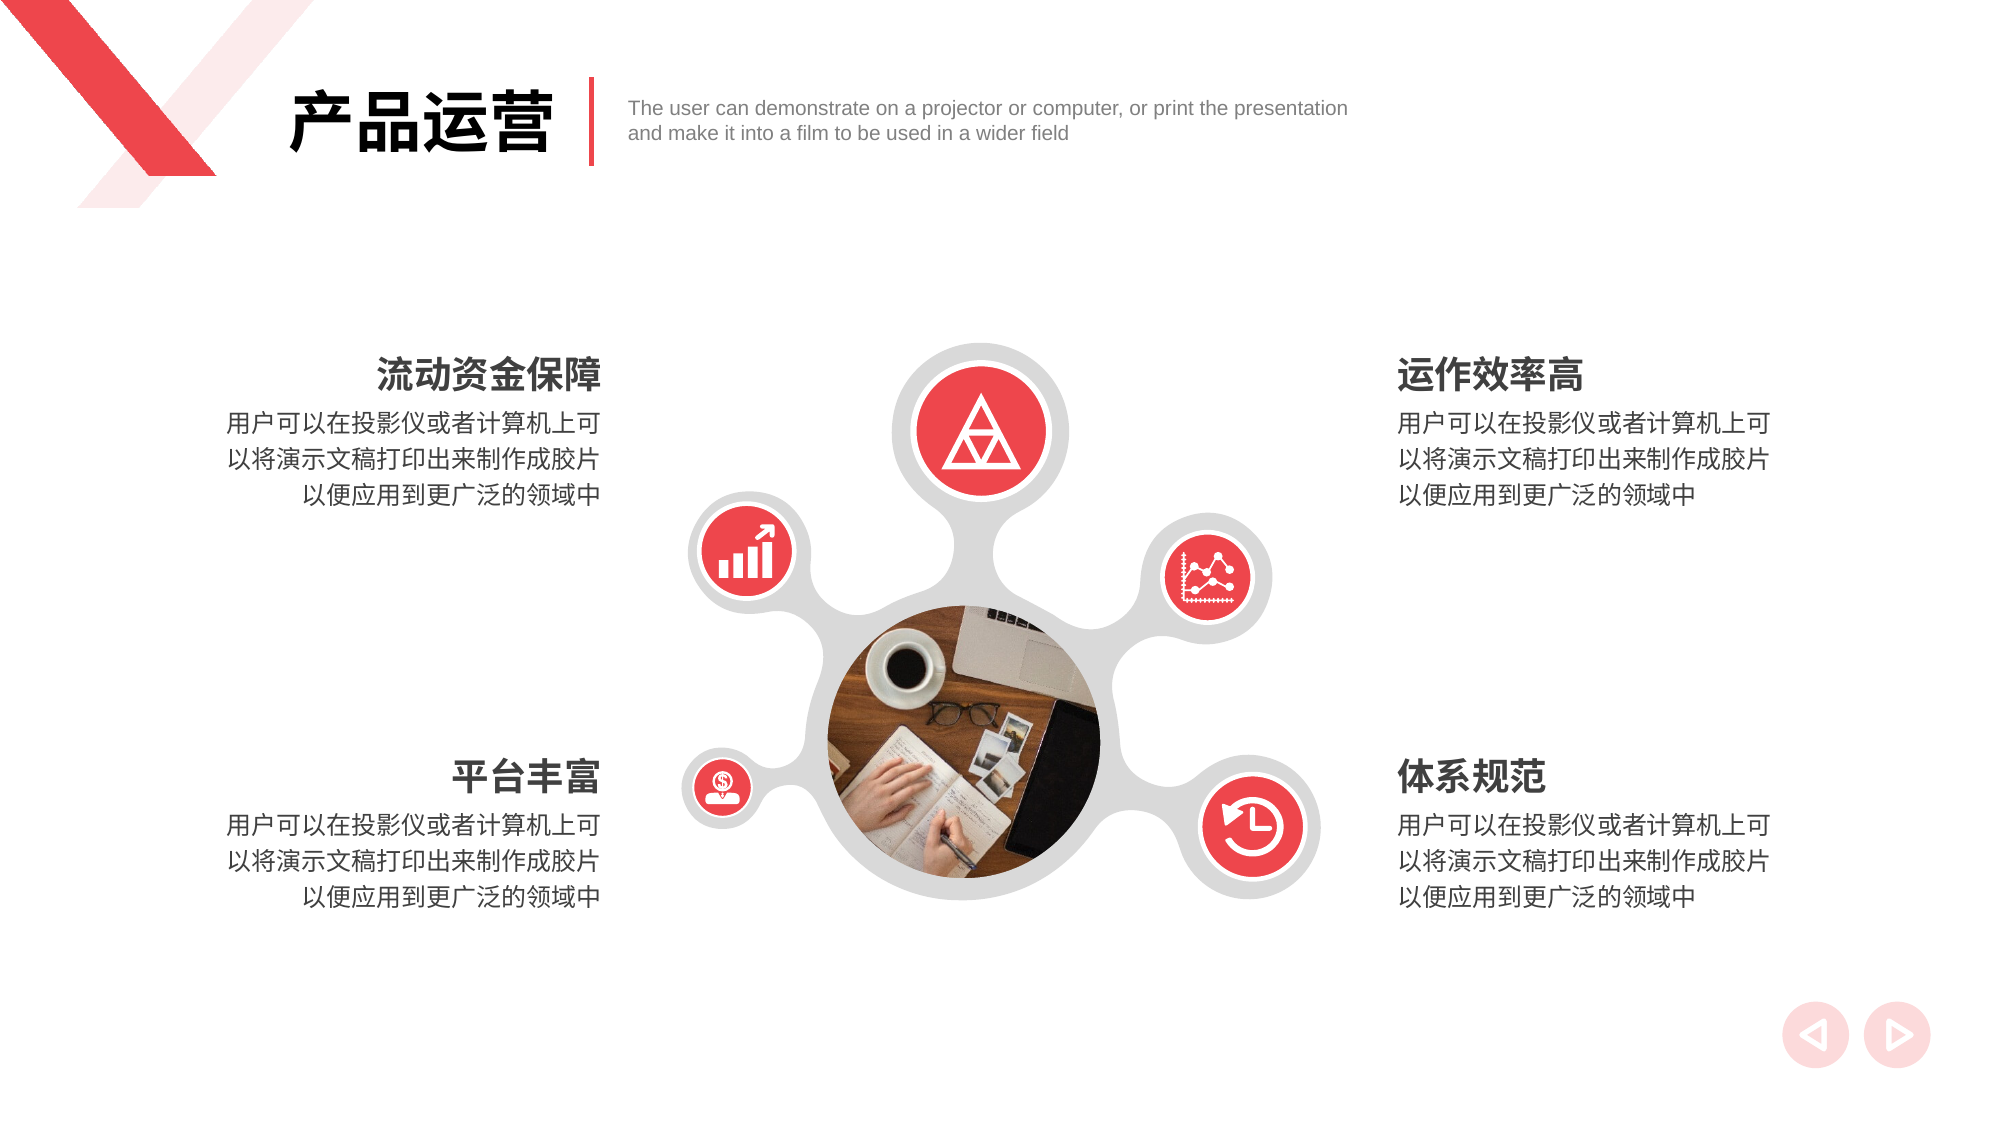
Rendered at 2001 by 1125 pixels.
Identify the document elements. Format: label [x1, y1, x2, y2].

text_box [1382, 334, 1807, 519]
text_box [192, 736, 617, 921]
text_box [681, 342, 1321, 901]
text_box [1382, 736, 1807, 921]
text_box [192, 334, 617, 519]
text_box [0, 0, 1368, 209]
